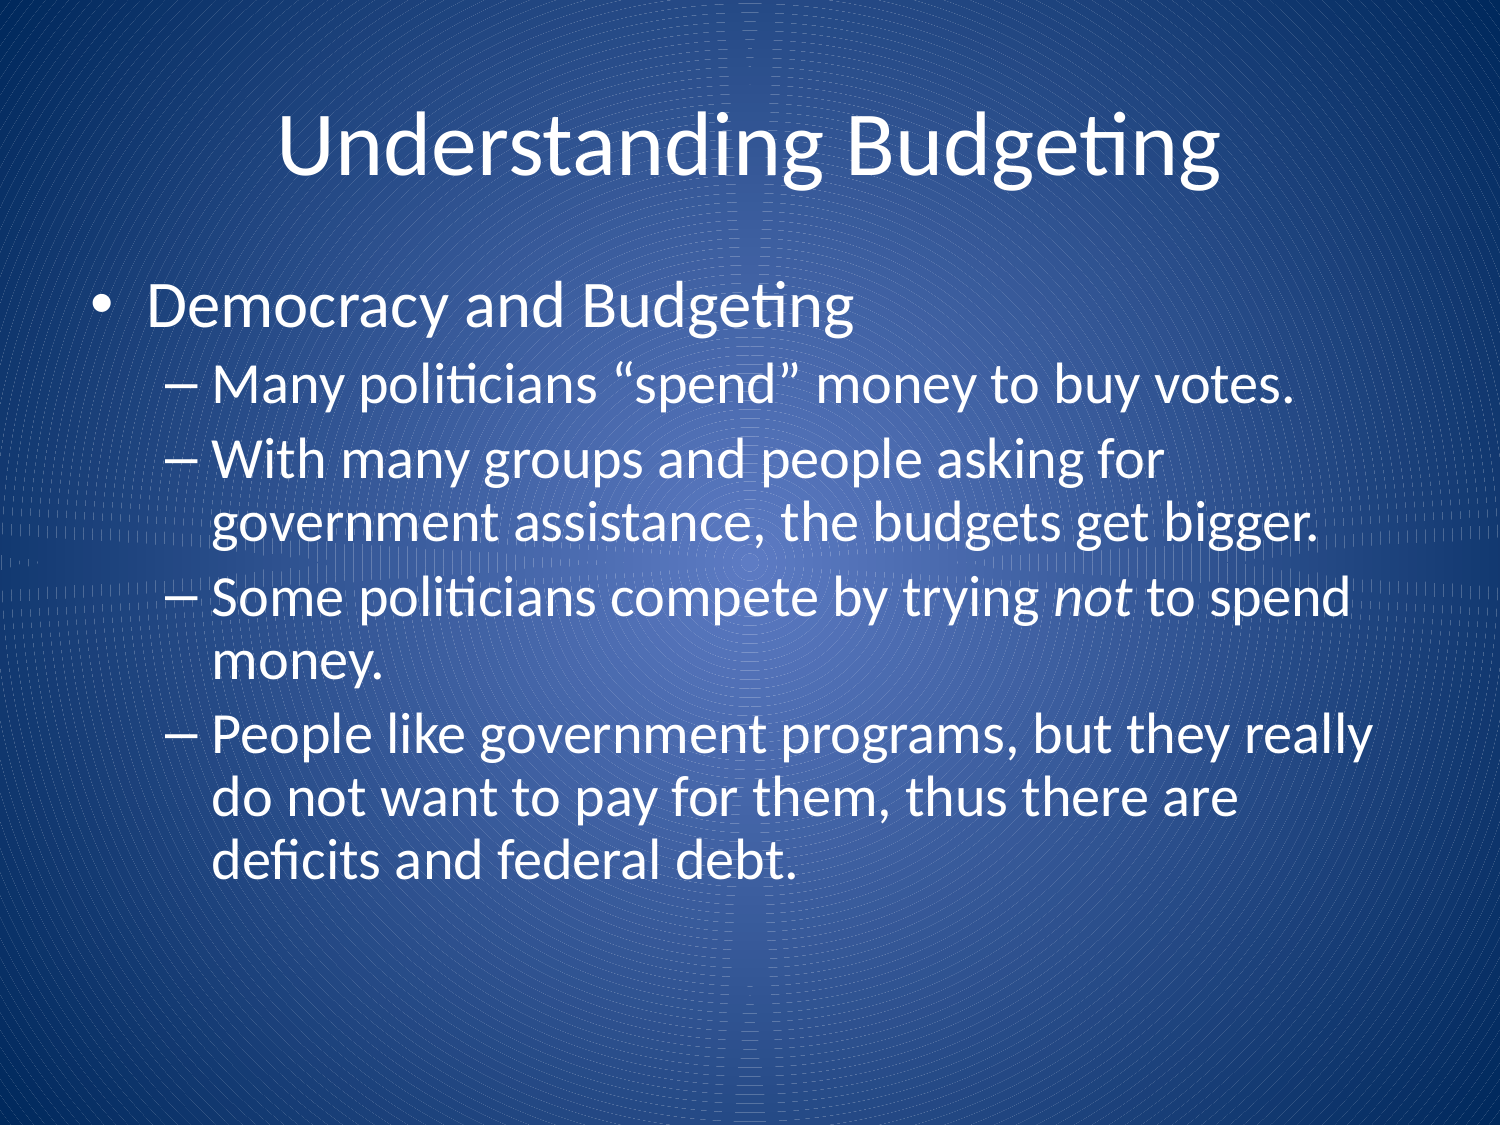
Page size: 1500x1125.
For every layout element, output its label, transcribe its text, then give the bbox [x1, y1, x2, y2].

list Democracy and Budgeting Many politicians “spend” money to buy votes. With many groups and people asking for government assistance, the budgets get bigger. Some politicians compete by trying not to spend money. People like government programs, but they really do not want to pay for them, thus there are deficits and federal debt. [75, 262, 1425, 1005]
title Understanding Budgeting [75, 45, 1425, 233]
